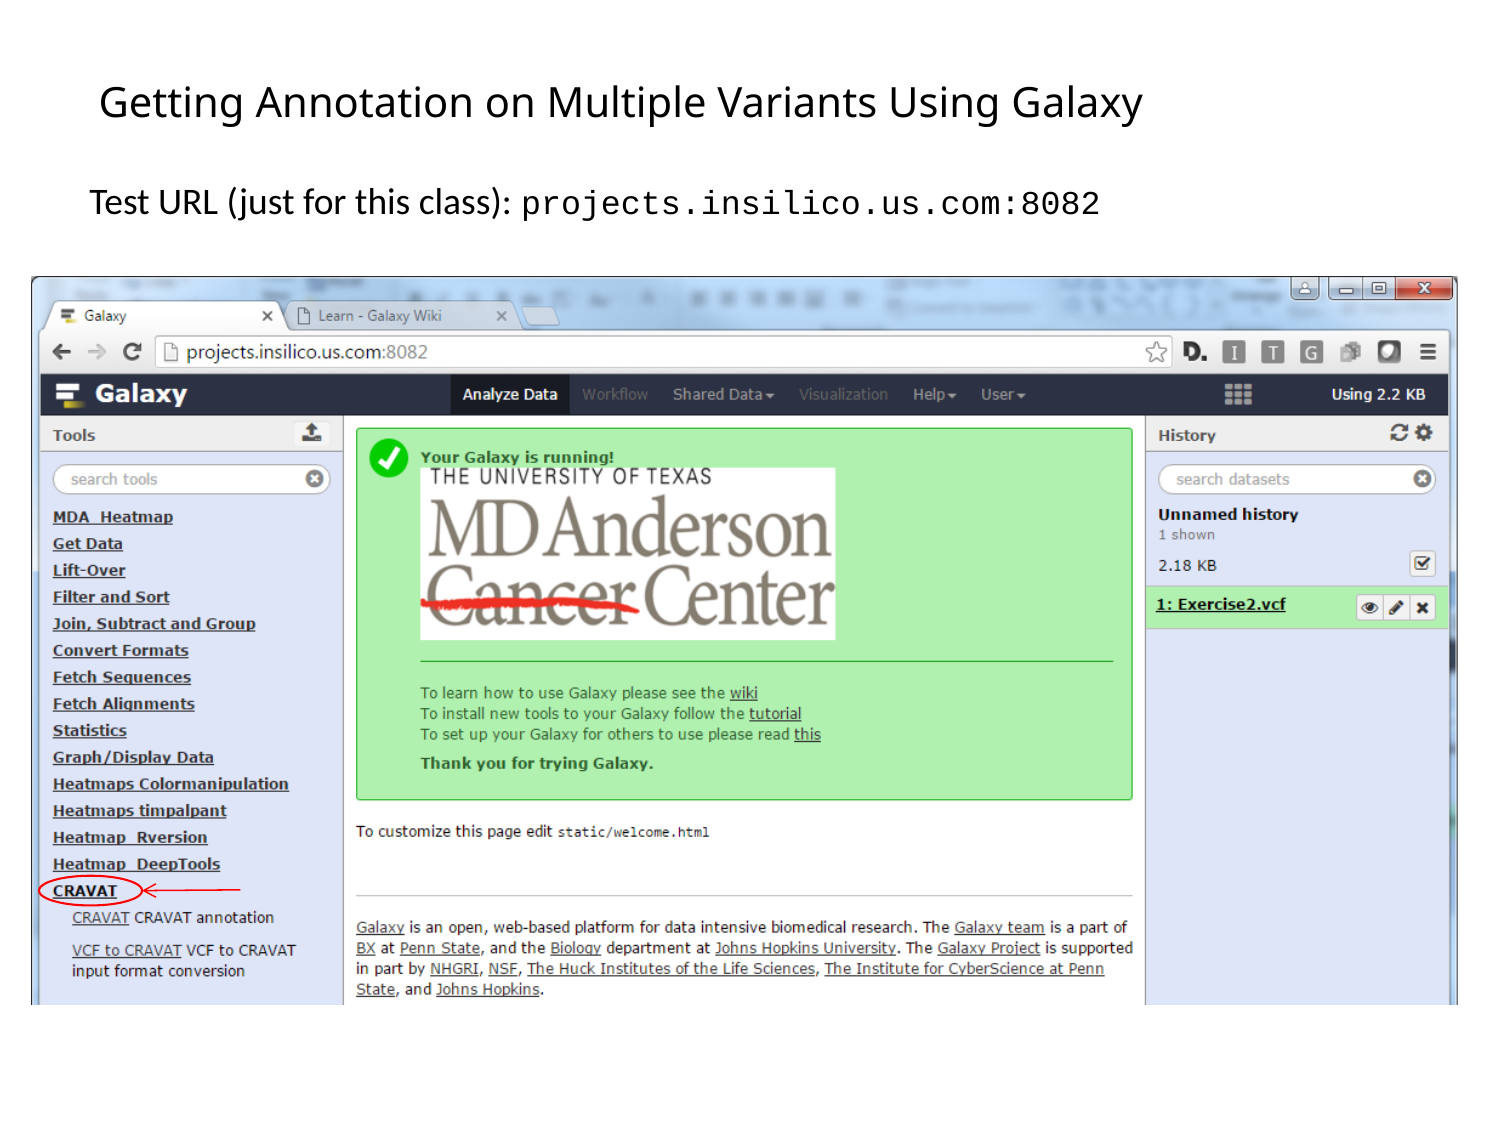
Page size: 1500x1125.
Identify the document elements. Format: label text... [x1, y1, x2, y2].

text_box Getting Annotation on Multiple Variants Using Galaxy [83, 68, 1159, 134]
picture [30, 276, 1458, 1005]
text_box Test URL (just for this class): projects.insilico.us.com:8082 [74, 169, 1116, 230]
